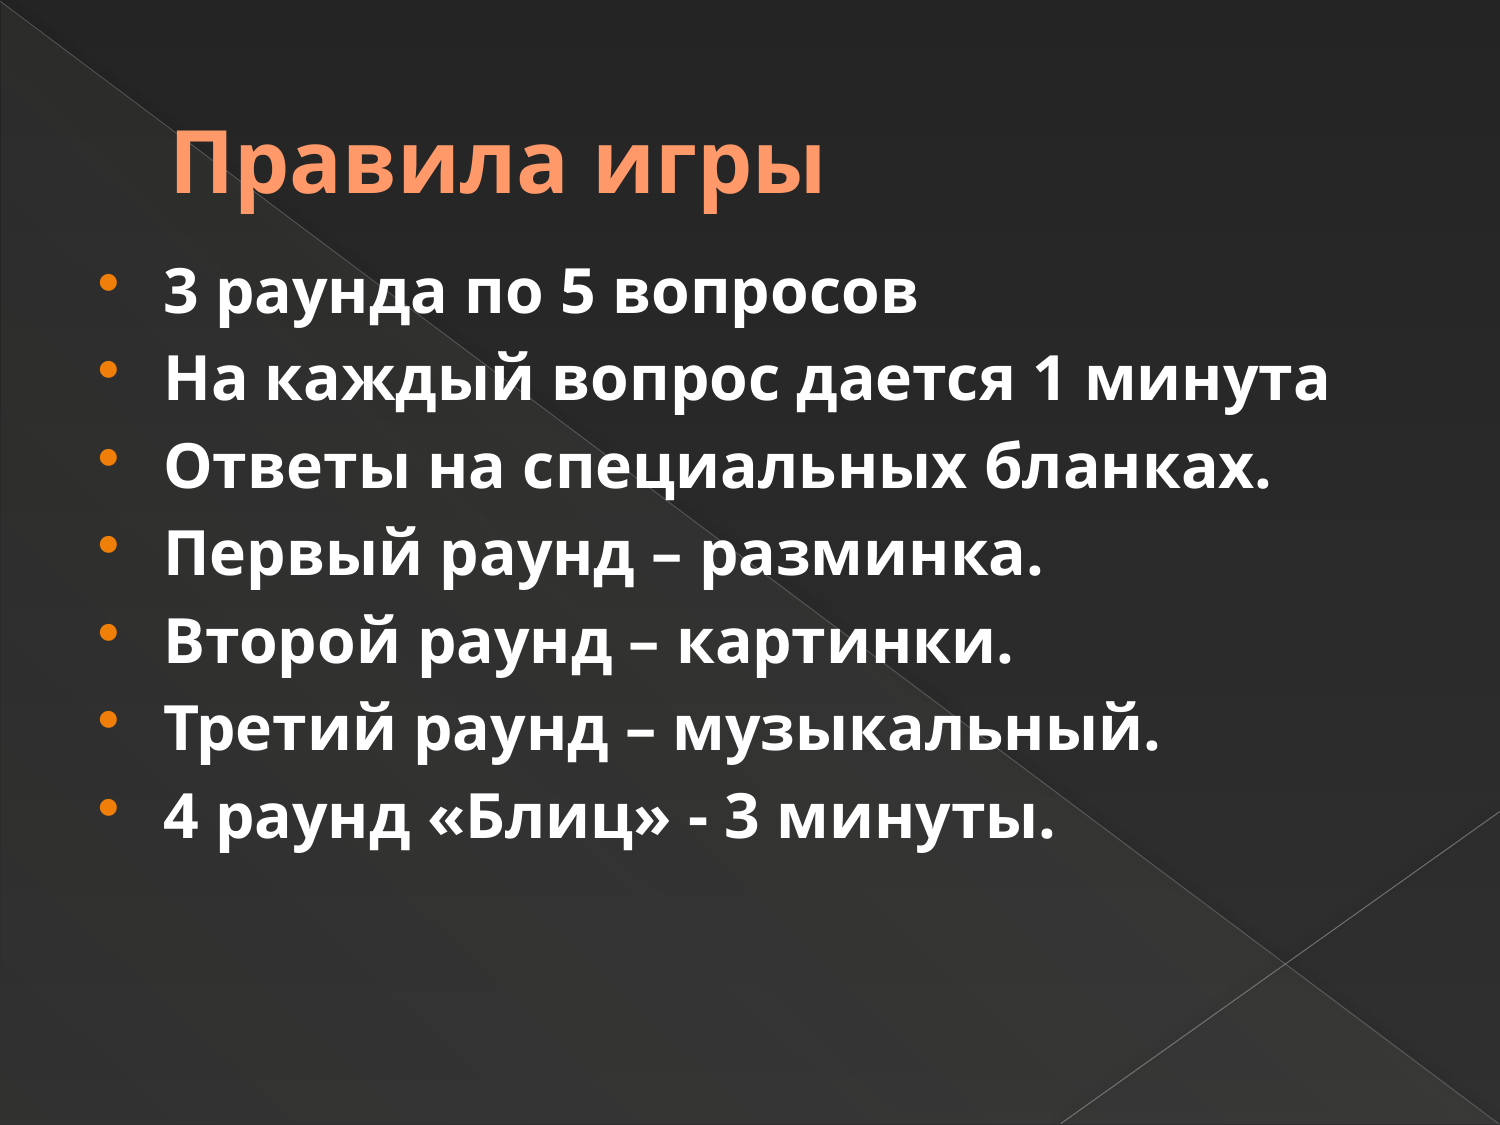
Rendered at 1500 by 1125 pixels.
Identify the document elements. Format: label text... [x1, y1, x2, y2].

list 3 раунда по 5 вопросов На каждый вопрос дается 1 минута Ответы на специальных бланках. Первый раунд – разминка. Второй раунд – картинки. Третий раунд – музыкальный. 4 раунд «Блиц» - 3 минуты. [75, 243, 1425, 1059]
title Правила игры [75, 43, 1425, 243]
